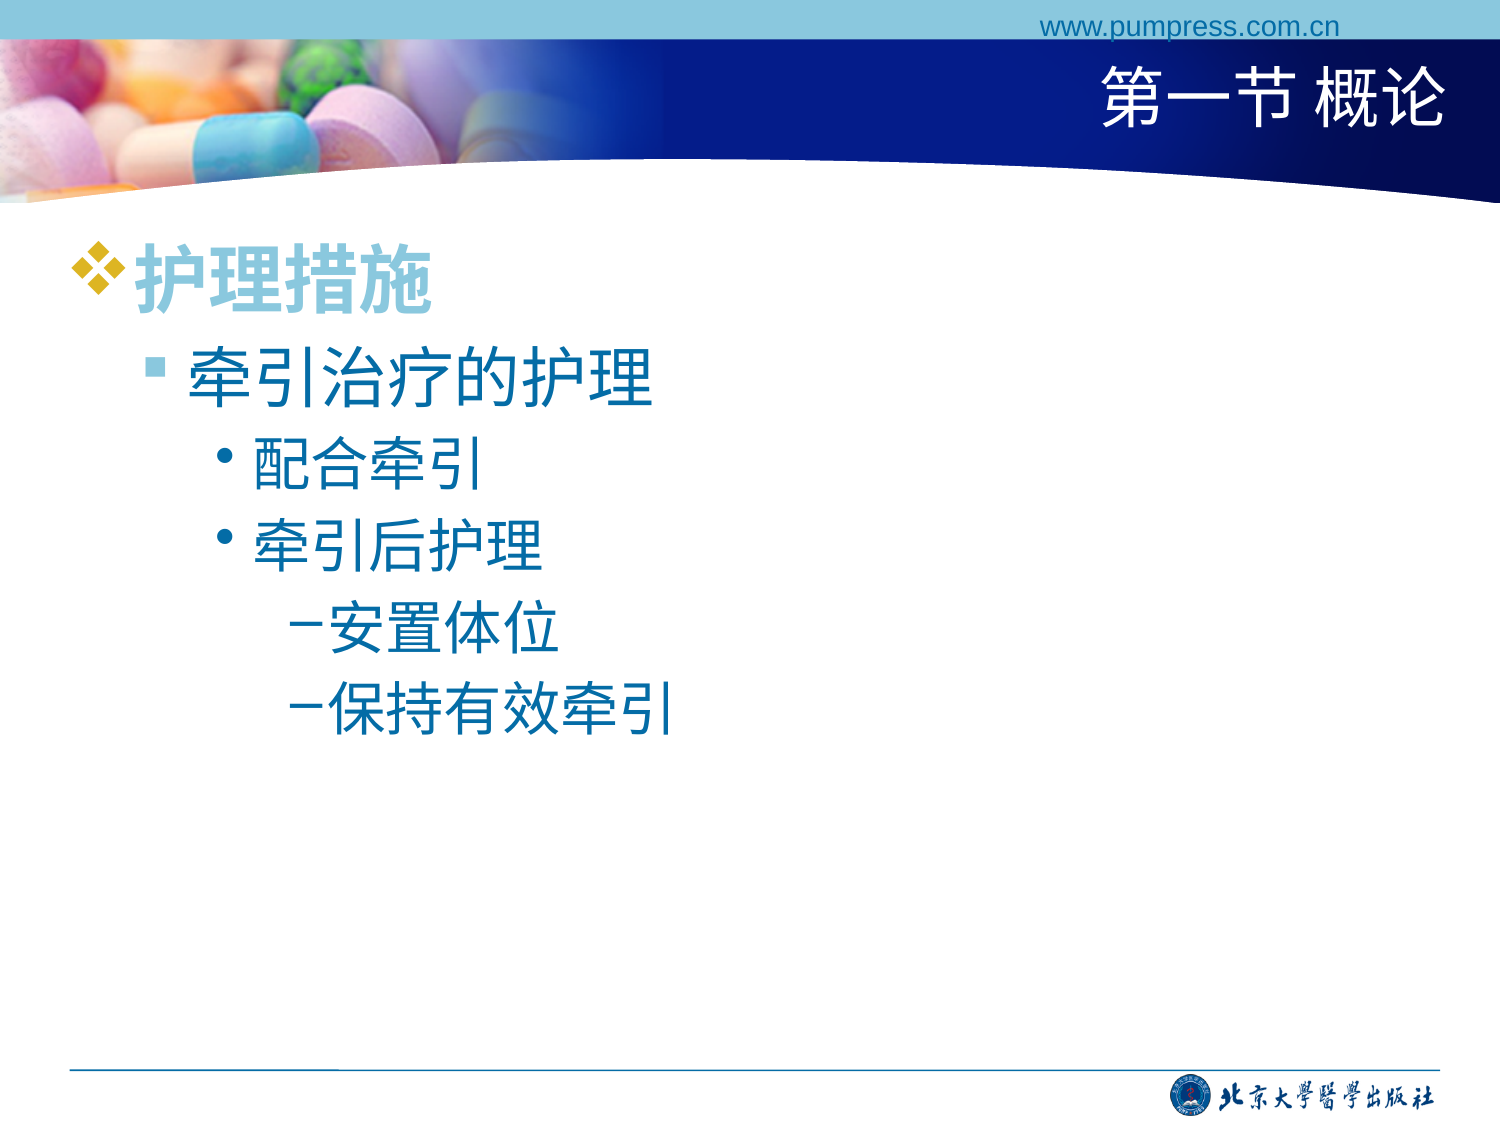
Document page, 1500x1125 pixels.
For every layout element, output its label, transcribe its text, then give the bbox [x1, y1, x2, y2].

slide_number www.pumpress.com.cn [1025, 0, 1463, 38]
list 护理措施 牵引治疗的护理 配合牵引 牵引后护理 安置体位 保持有效牵引 [49, 224, 1463, 1026]
picture [1170, 1074, 1436, 1118]
picture [0, 40, 1500, 203]
title 第一节 概论 [137, 49, 1463, 143]
